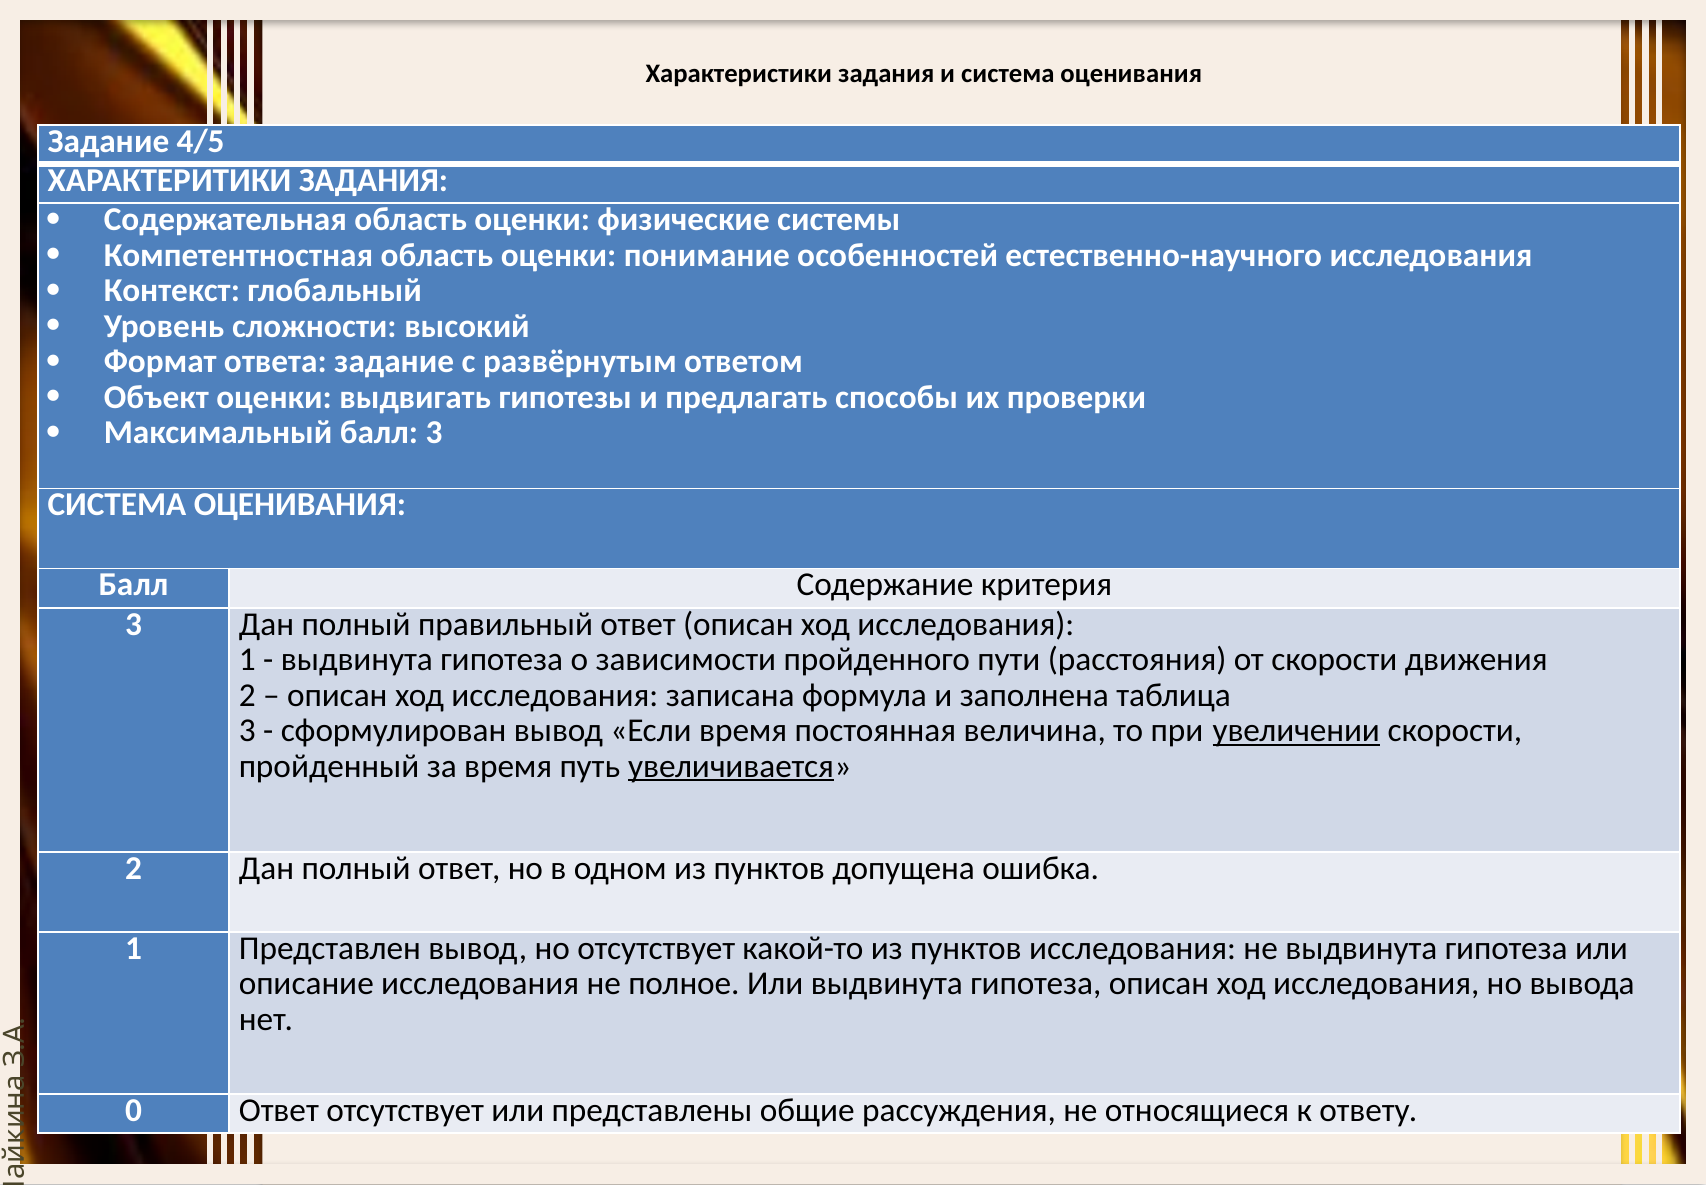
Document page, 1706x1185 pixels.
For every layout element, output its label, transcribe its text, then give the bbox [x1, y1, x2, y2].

table_cell 0 [39, 1095, 228, 1132]
picture [227, 1134, 234, 1164]
picture [240, 96, 247, 124]
picture [254, 96, 262, 124]
picture [1621, 1134, 1629, 1164]
picture [1621, 20, 1629, 124]
picture [227, 96, 234, 124]
table_cell Содержание критерия [230, 569, 1679, 607]
picture [227, 20, 234, 47]
title Характеристики задания и система оценивания [226, 47, 1621, 96]
picture [240, 20, 247, 47]
table_cell Представлен вывод, но отсутствует какой-то из пунктов исследования: не выдвинута гипотеза или описание исследования не полное. Или выдвинута гипотеза, описан ход исследования, но вывода нет. [230, 933, 1679, 1093]
picture [20, 20, 207, 1164]
picture [1649, 20, 1656, 124]
picture [1662, 20, 1686, 1164]
picture [254, 20, 262, 47]
picture [213, 20, 221, 124]
table_cell 3 [39, 609, 228, 851]
table_cell Балл [39, 569, 228, 607]
picture [1635, 1134, 1642, 1164]
picture [254, 1134, 262, 1164]
picture [240, 1134, 247, 1164]
table_cell СИСТЕМА ОЦЕНИВАНИЯ: [39, 489, 1679, 568]
picture [213, 1134, 221, 1164]
table_cell Дан полный правильный ответ (описан ход исследования): 1 - выдвинута гипотеза о зависимости пройденного пути (расстояния) от скорости движения 2 – описан ход исследования: записана формула и заполнена таблица 3 - сформулирован вывод «Если время постоянная величина, то при увеличении скорости, пройденный за время путь увеличивается» [230, 609, 1679, 851]
picture [1635, 20, 1642, 124]
table_cell 2 [39, 853, 228, 931]
table_cell Ответ отсутствует или представлены общие рассуждения, не относящиеся к ответу. [230, 1095, 1679, 1132]
table_cell 1 [39, 933, 228, 1093]
table_header Задание 4/5 [39, 126, 1679, 161]
picture [1649, 1134, 1656, 1164]
table_cell ХАРАКТЕРИТИКИ ЗАДАНИЯ: [39, 167, 1679, 202]
table_cell Содержательная область оценки: физические системы Компетентностная область оценки: понимание особенностей естественно-научного исследования Контекст: глобальный Уровень сложности: высокий Формат ответа: задание с развёрнутым ответом Объект оценки: выдвигать гипотезы и предлагать способы их проверки Максимальный балл: 3 [39, 204, 1679, 488]
table_cell Дан полный ответ, но в одном из пунктов допущена ошибка. [230, 853, 1679, 931]
